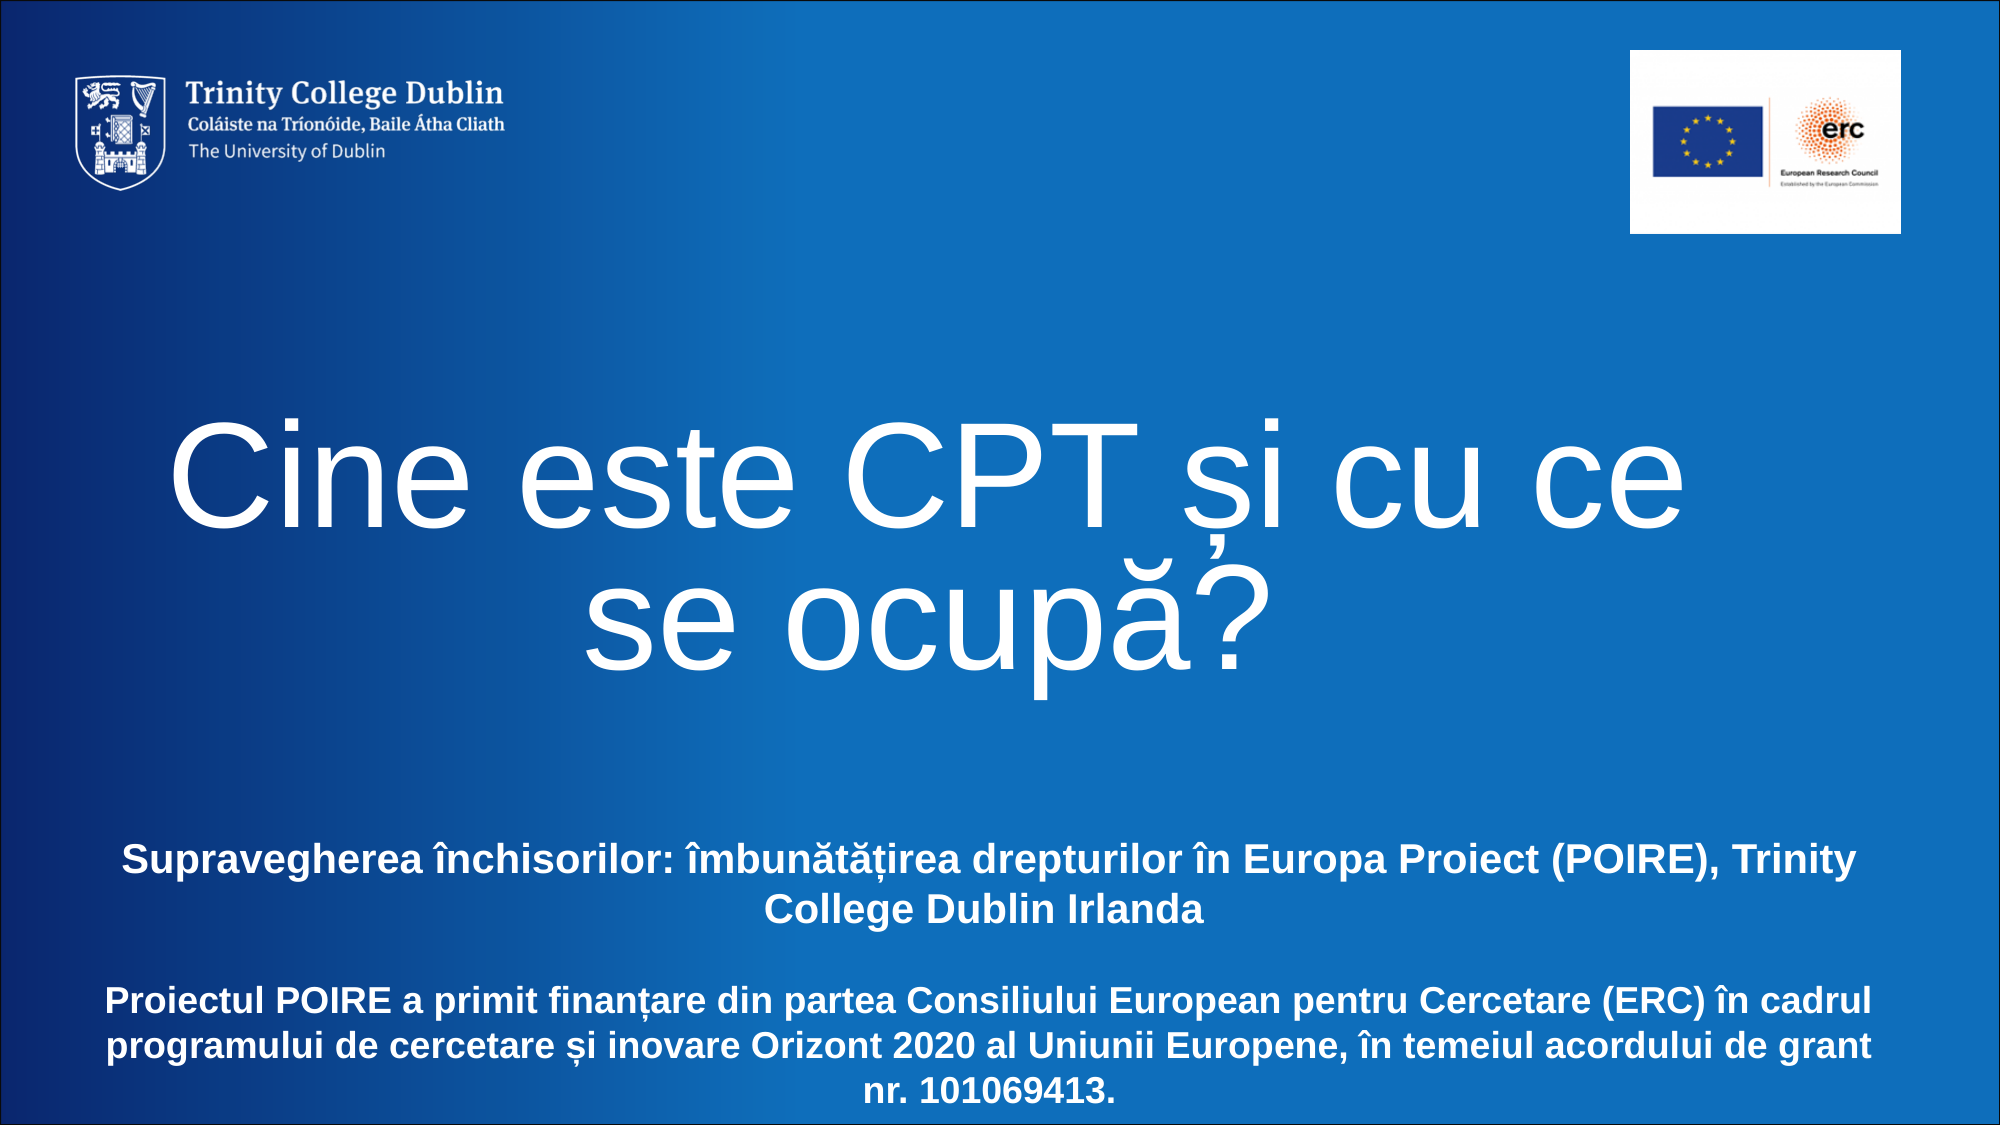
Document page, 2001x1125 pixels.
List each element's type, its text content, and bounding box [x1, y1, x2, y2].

title Cine este CPT și cu ce se ocupă? [78, 233, 1779, 694]
picture [1629, 50, 1901, 234]
subtitle Supravegherea închisorilor: îmbunătățirea drepturilor în Europa Proiect (POIRE), Trinity College Dublin Irlanda Proiectul POIRE a primit finanțare din partea Consiliului European pentru Cercetare (ERC) în cadrul programului de cercetare și inovare Orizont 2020 al Uniunii Europene, în temeiul acordului de grant nr. 101069413. [78, 831, 1901, 1069]
picture [75, 75, 505, 191]
